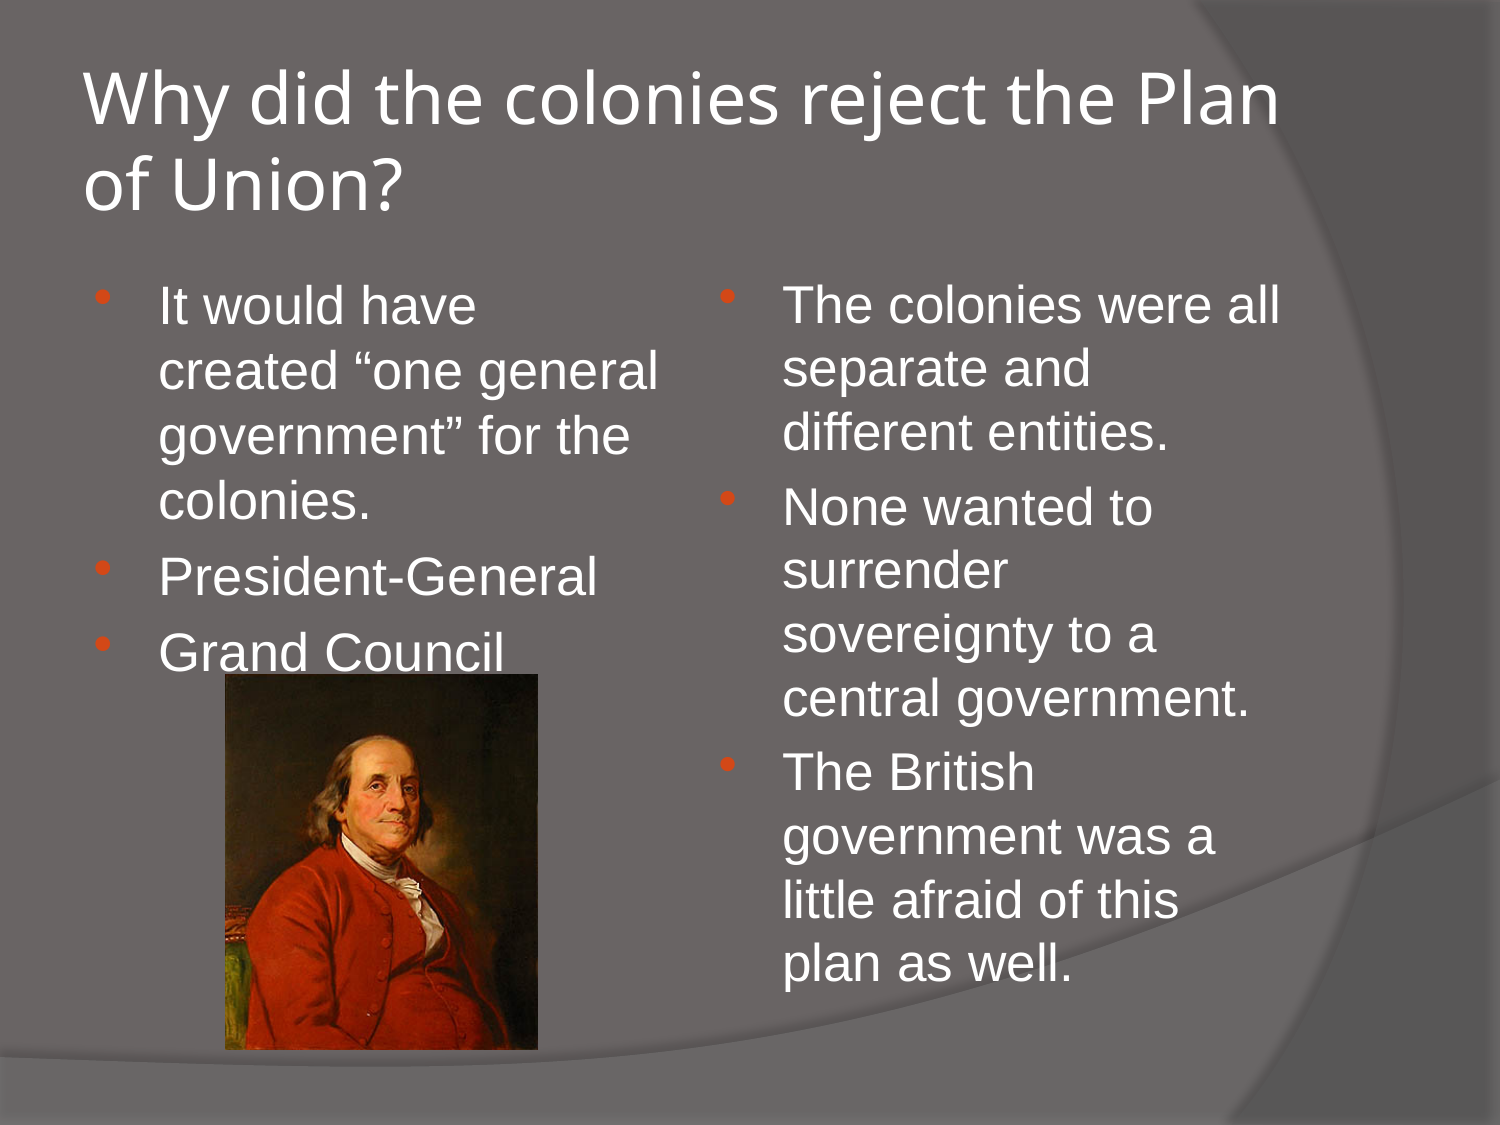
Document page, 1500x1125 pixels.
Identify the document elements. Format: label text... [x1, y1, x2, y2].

picture [224, 674, 538, 1051]
list The colonies were all separate and different entities. None wanted to surrender sovereignty to a central government. The British government was a little afraid of this plan as well. [699, 262, 1300, 1005]
title Why did the colonies reject the Plan of Union? [75, 45, 1300, 233]
list It would have created “one general government” for the colonies. President-General Grand Council [75, 262, 675, 1005]
